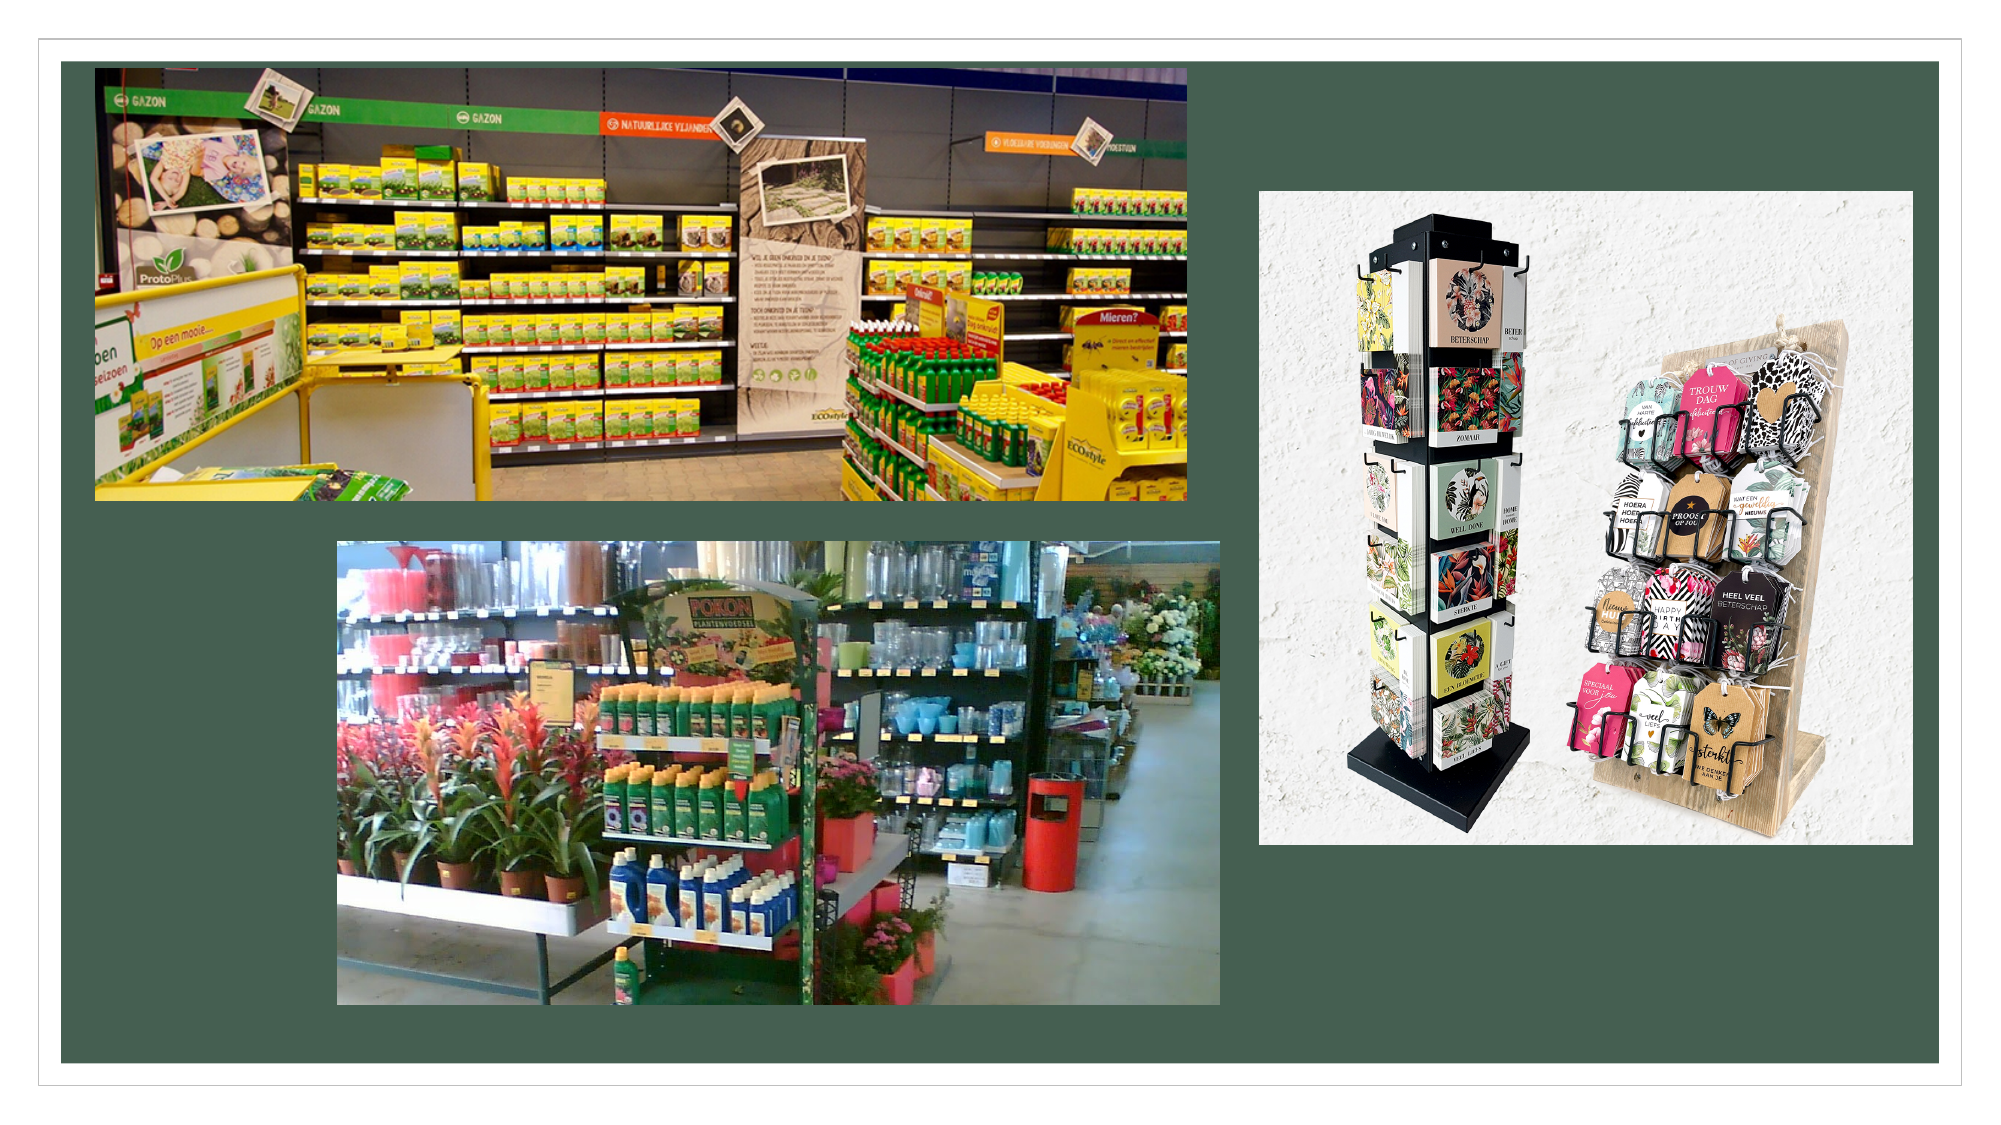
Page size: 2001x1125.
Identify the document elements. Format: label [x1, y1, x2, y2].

picture [1259, 191, 1913, 845]
picture [337, 541, 1220, 1005]
picture [95, 68, 1187, 501]
